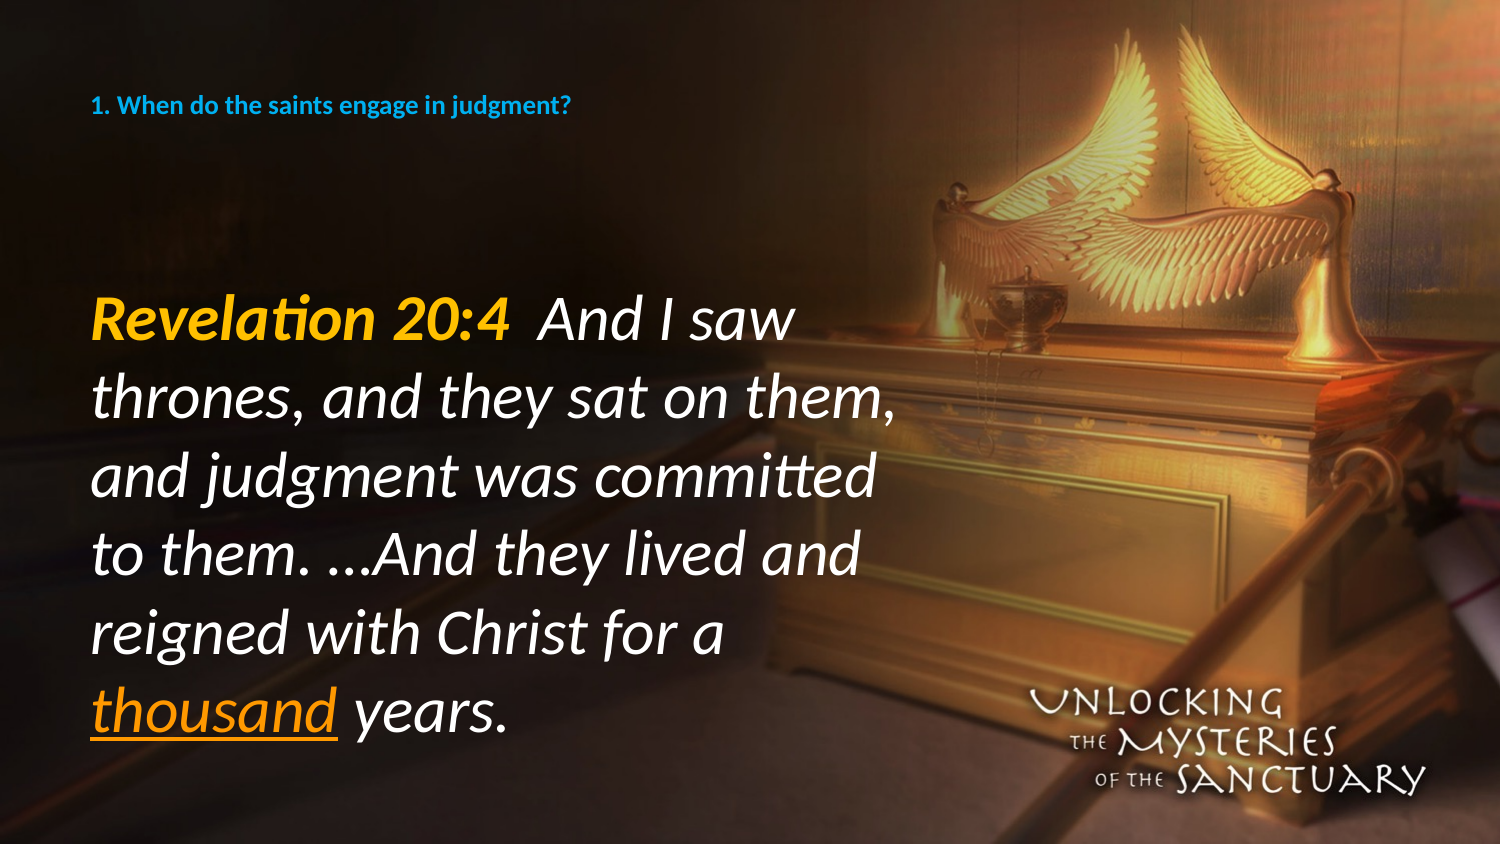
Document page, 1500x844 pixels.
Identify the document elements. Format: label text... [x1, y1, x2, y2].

picture [0, 0, 1500, 844]
title 1. When do the saints engage in judgment? [75, 33, 1425, 175]
list Revelation 20:4 And I saw thrones, and they sat on them, and judgment was committed to them. …And they lived and reigned with Christ for a thousand years. [75, 267, 935, 754]
